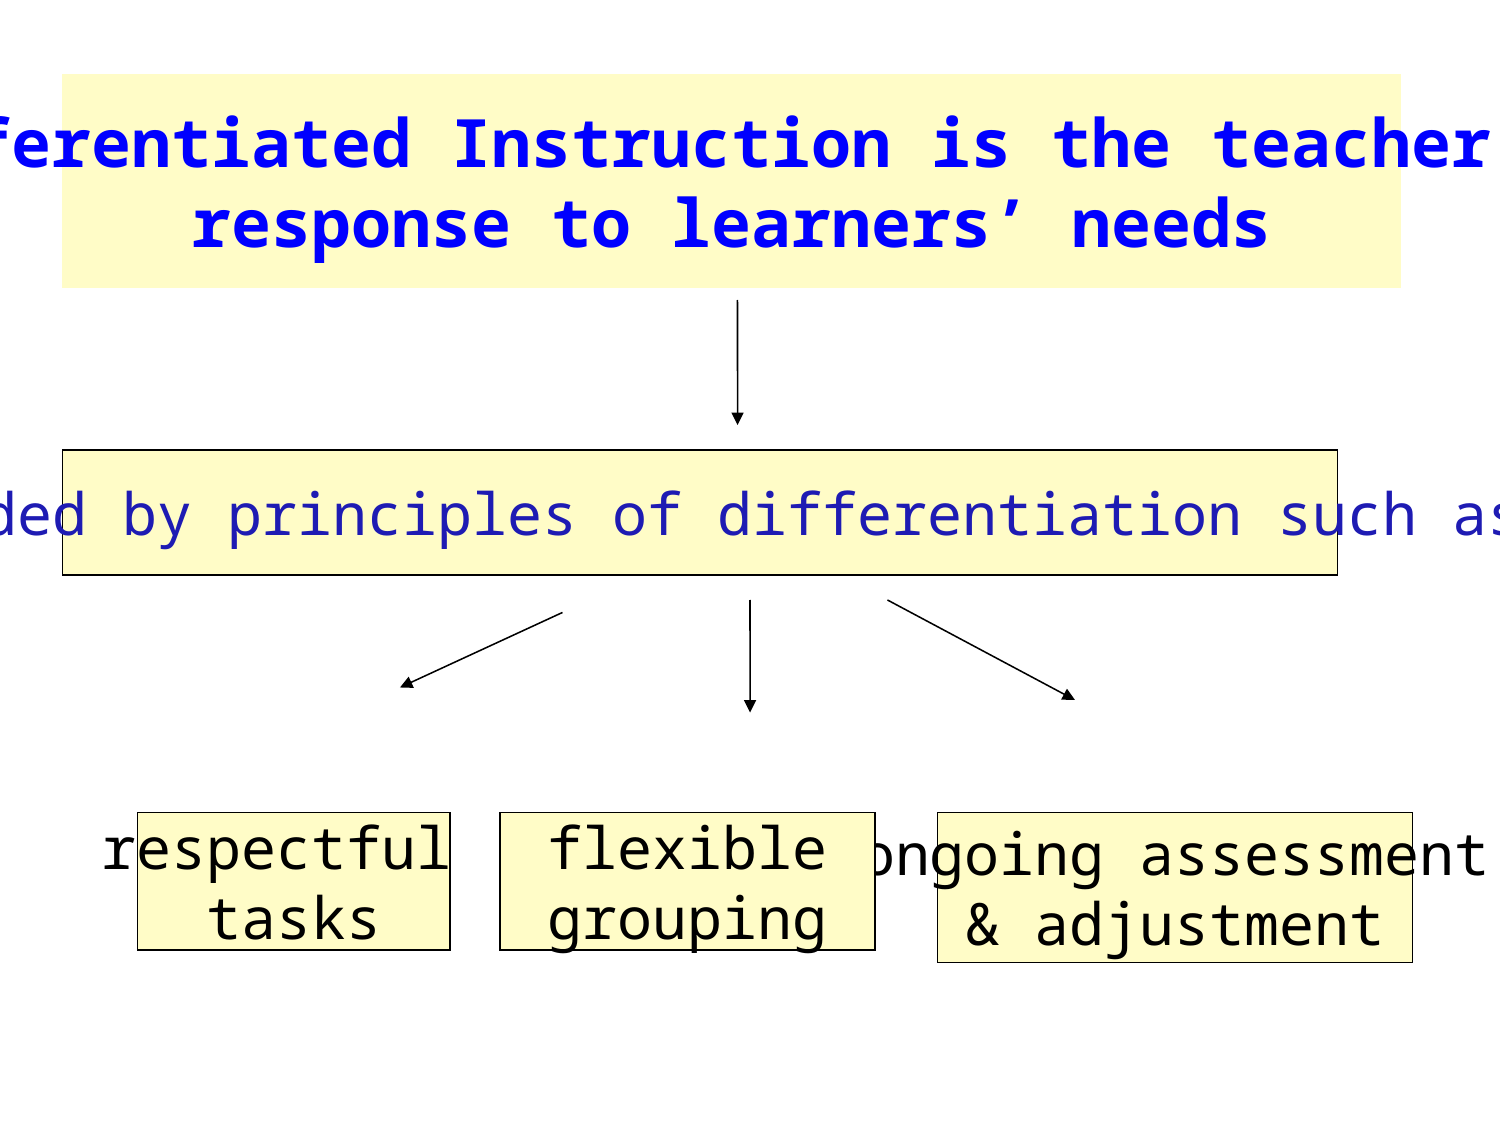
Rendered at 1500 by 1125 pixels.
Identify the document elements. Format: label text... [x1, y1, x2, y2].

text_box flexible grouping [499, 812, 875, 950]
text_box [887, 599, 1075, 700]
text_box ongoing assessment & adjustment [937, 812, 1413, 963]
text_box [743, 599, 757, 713]
text_box respectful tasks [137, 812, 450, 950]
text_box [399, 612, 563, 688]
text_box [731, 299, 744, 425]
text_box guided by principles of differentiation such as [62, 450, 1338, 575]
text_box Differentiated Instruction is the teacher’s response to learners’ needs [62, 74, 1400, 288]
